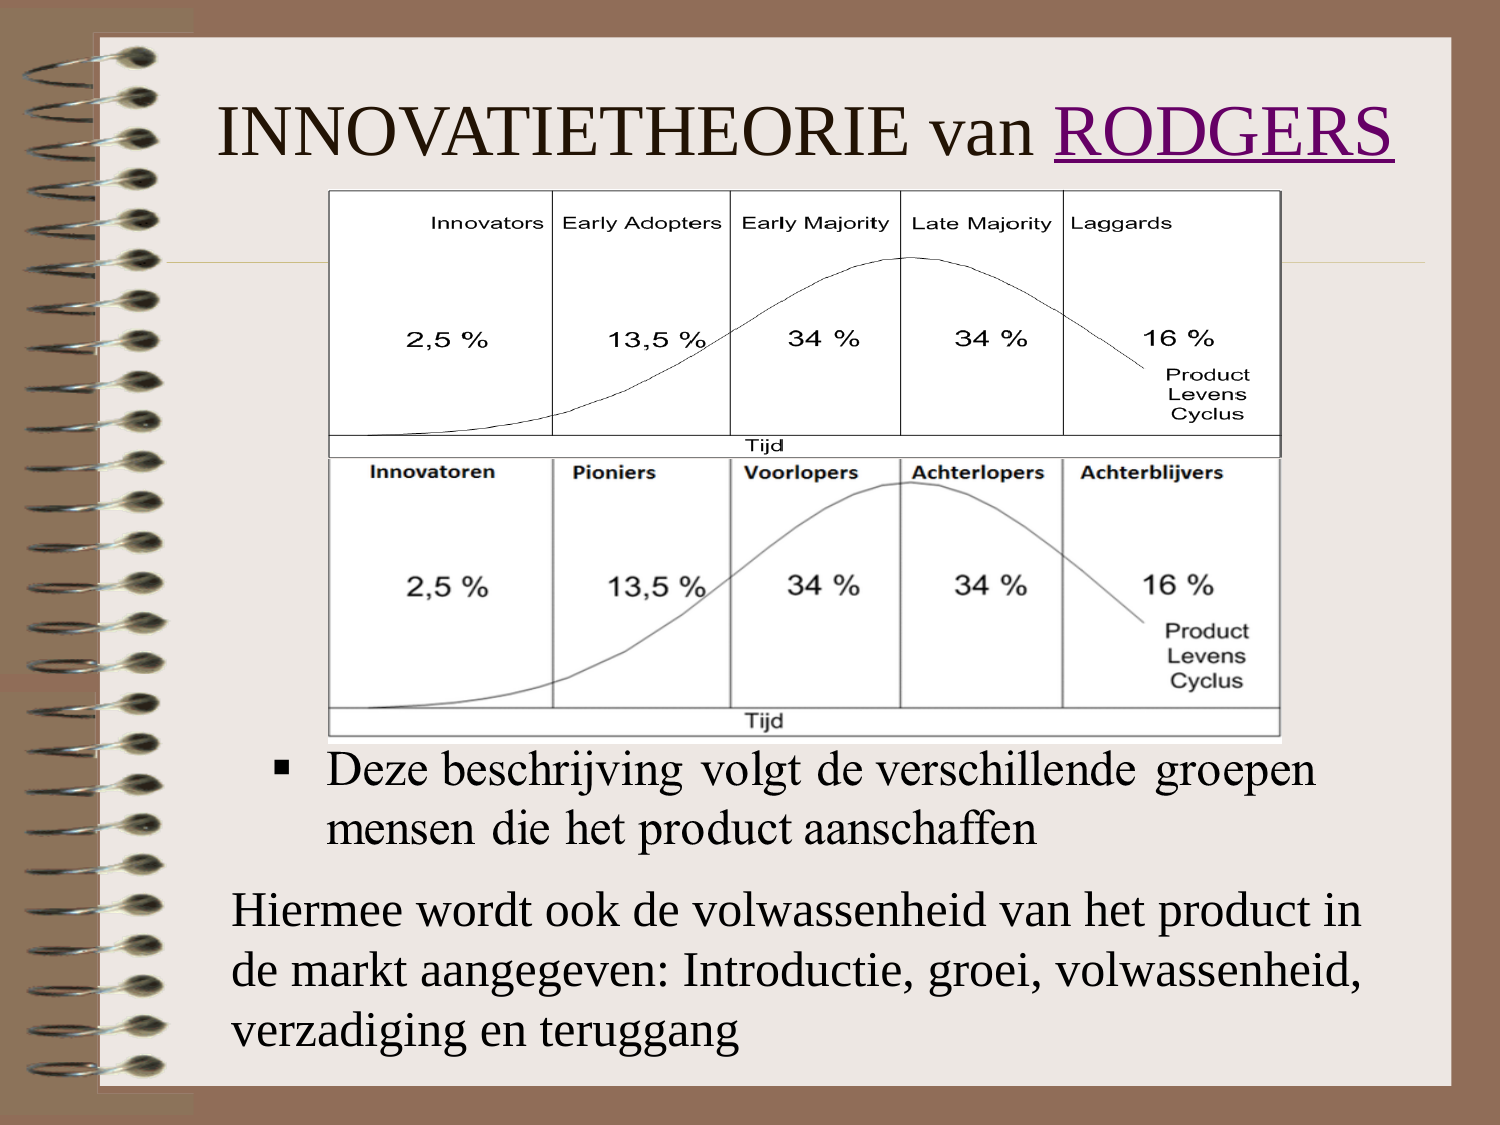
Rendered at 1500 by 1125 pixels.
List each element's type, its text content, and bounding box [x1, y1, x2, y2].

picture [0, 692, 194, 1115]
text_box Hiermee wordt ook de volwassenheid van het product in de markt aangegeven: Introductie, groei, volwassenheid, verzadiging en teruggang [216, 869, 1392, 1064]
picture [241, 720, 1369, 885]
picture [0, 8, 194, 674]
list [328, 464, 1282, 719]
title INNOVATIETHEORIE van RODGERS [174, 62, 1436, 190]
picture [328, 189, 1282, 458]
